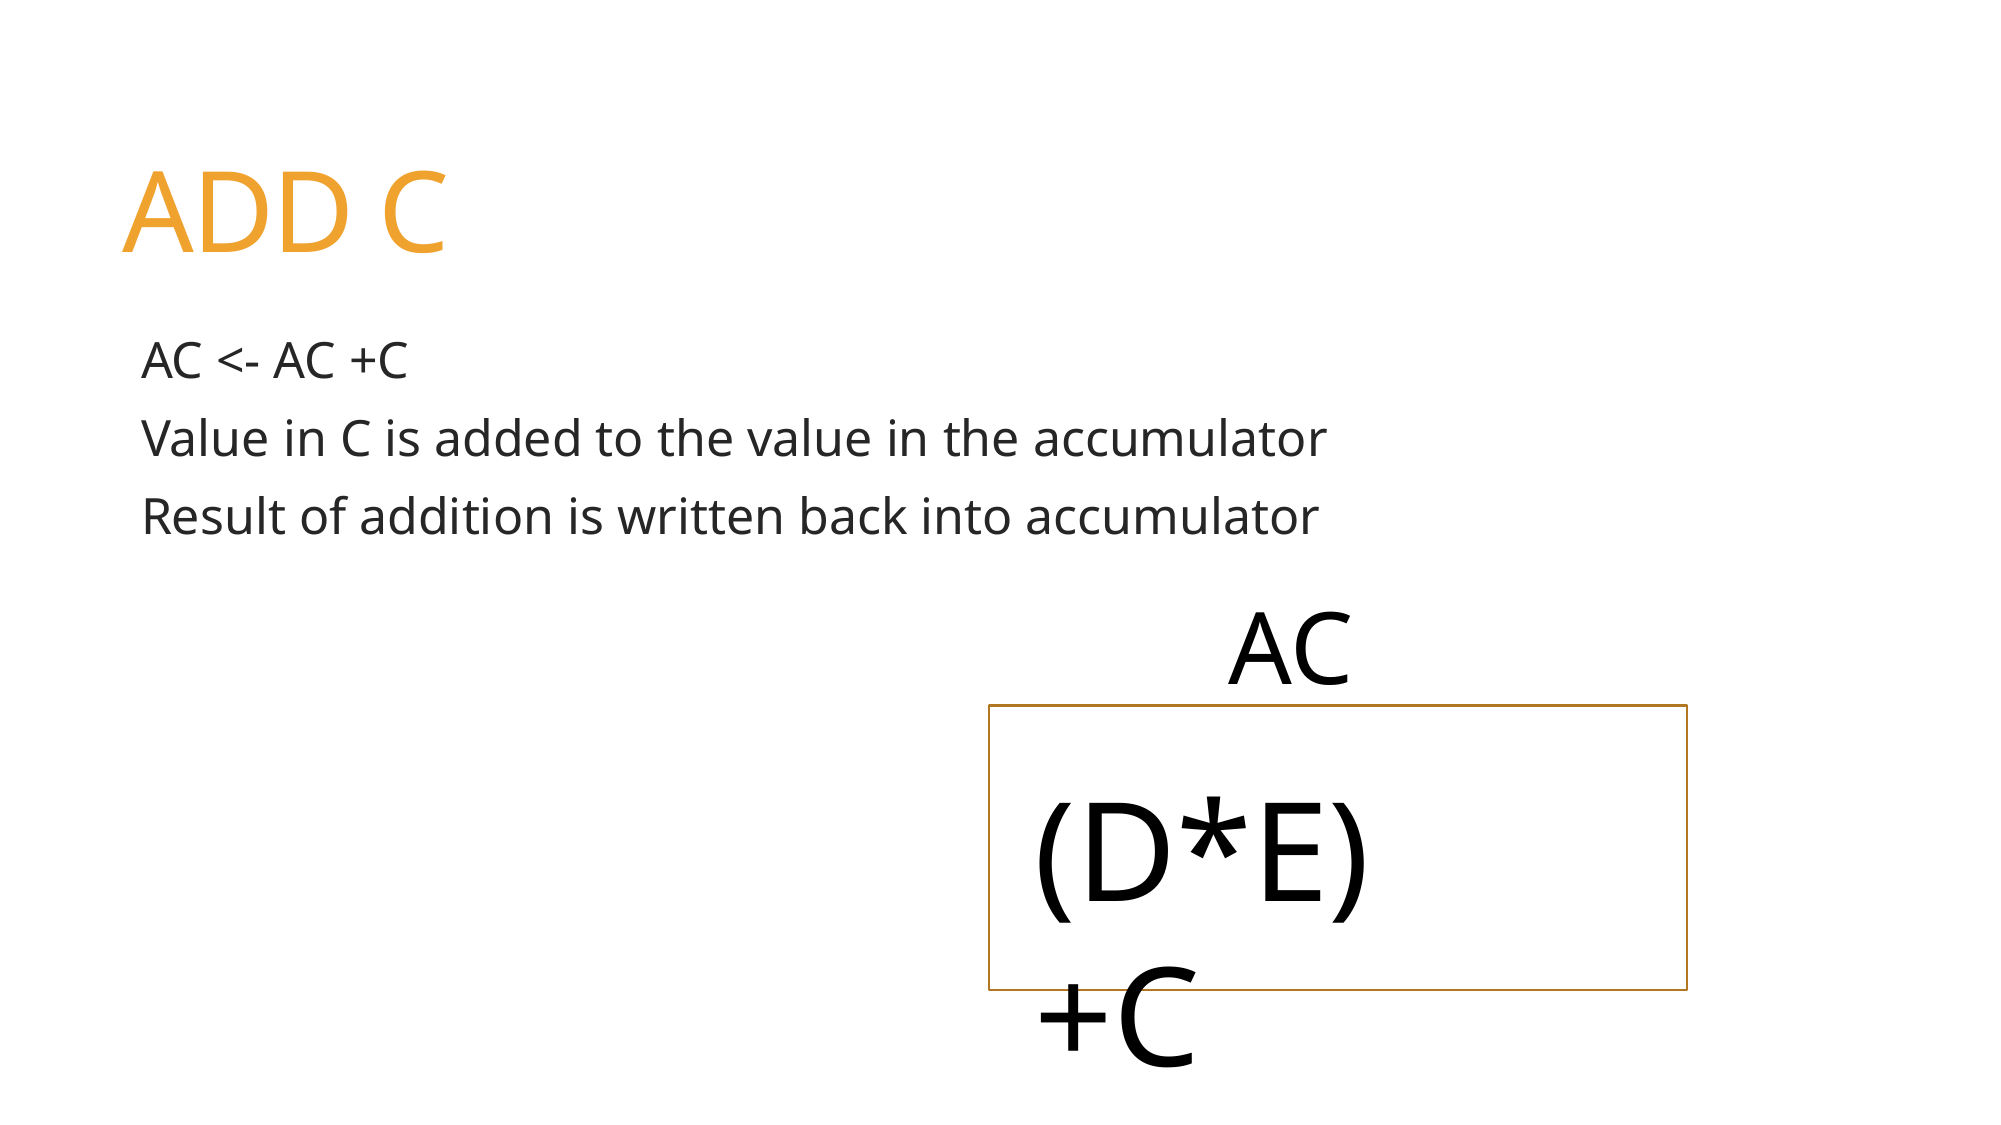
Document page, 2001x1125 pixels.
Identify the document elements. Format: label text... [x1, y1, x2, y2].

title ADD C [107, 81, 1875, 354]
list AC <- AC +C Value in C is added to the value in the accumulator Result of addition is written back into accumulator [111, 329, 1876, 948]
text_box [988, 704, 1688, 991]
text_box (D*E)+C [1020, 756, 1511, 1102]
text_box AC [1213, 577, 1389, 713]
